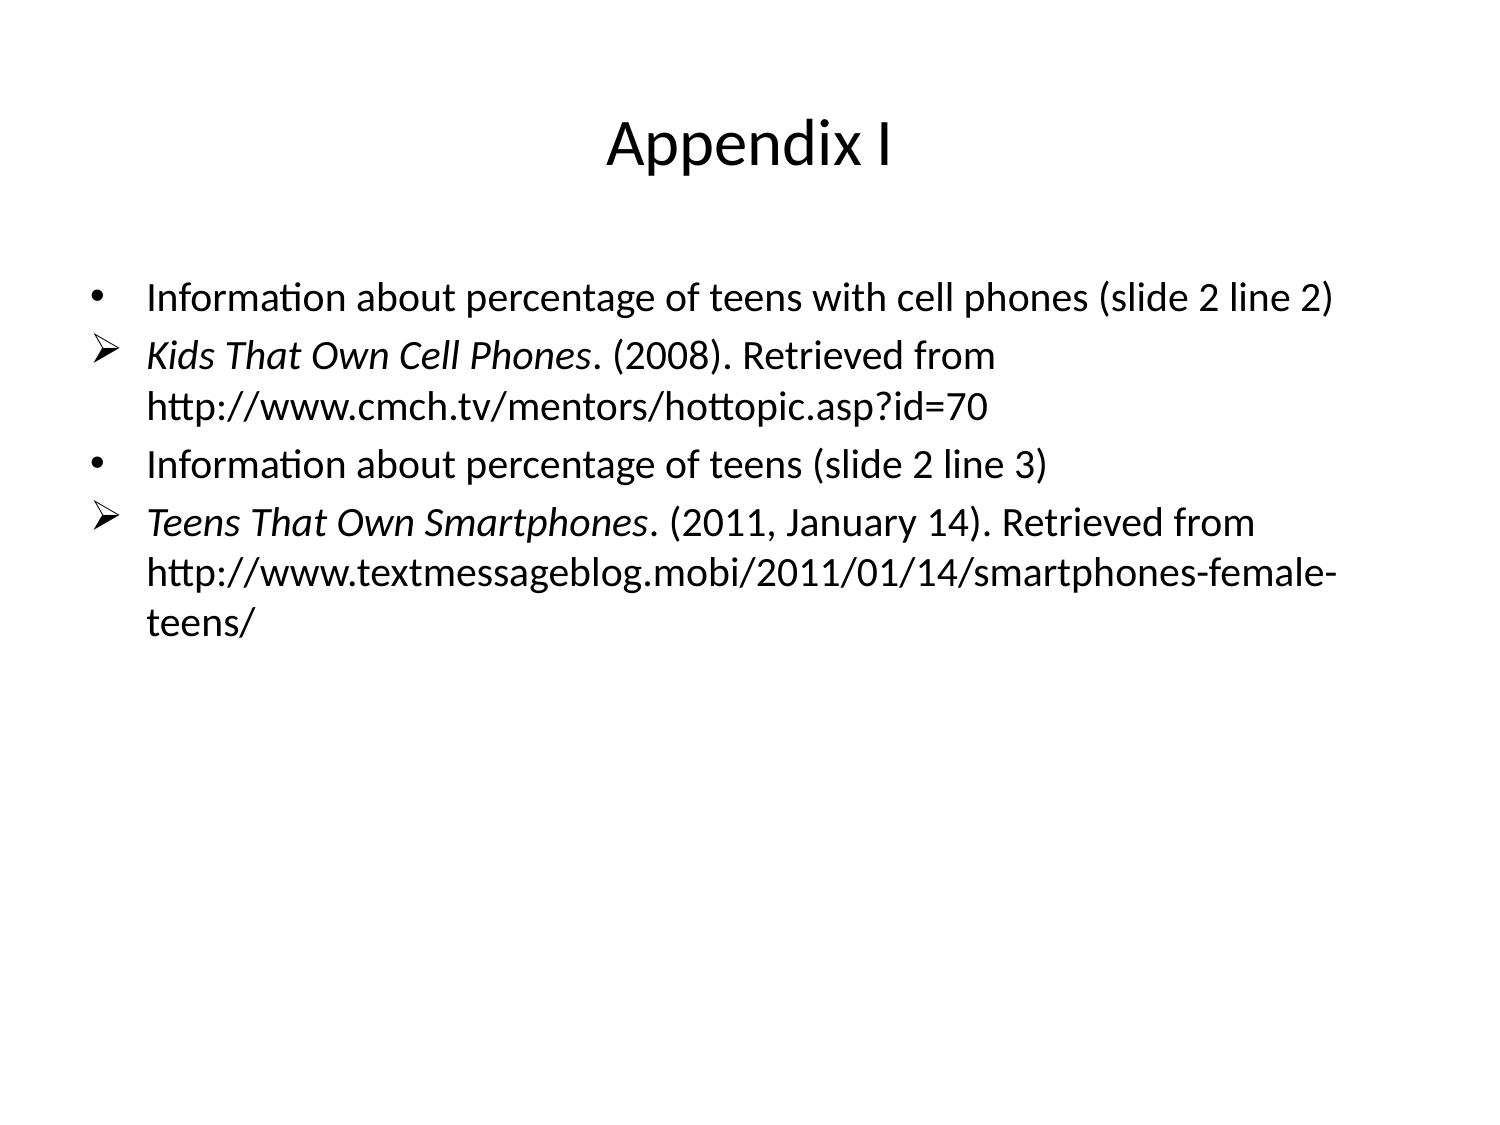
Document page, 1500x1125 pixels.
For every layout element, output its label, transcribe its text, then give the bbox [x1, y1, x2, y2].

title Appendix I [75, 45, 1425, 233]
list Information about percentage of teens with cell phones (slide 2 line 2) Kids That Own Cell Phones. (2008). Retrieved from http://www.cmch.tv/mentors/hottopic.asp?id=70 Information about percentage of teens (slide 2 line 3) Teens That Own Smartphones. (2011, January 14). Retrieved from http://www.textmessageblog.mobi/2011/01/14/smartphones-female-teens/ [75, 262, 1425, 1005]
